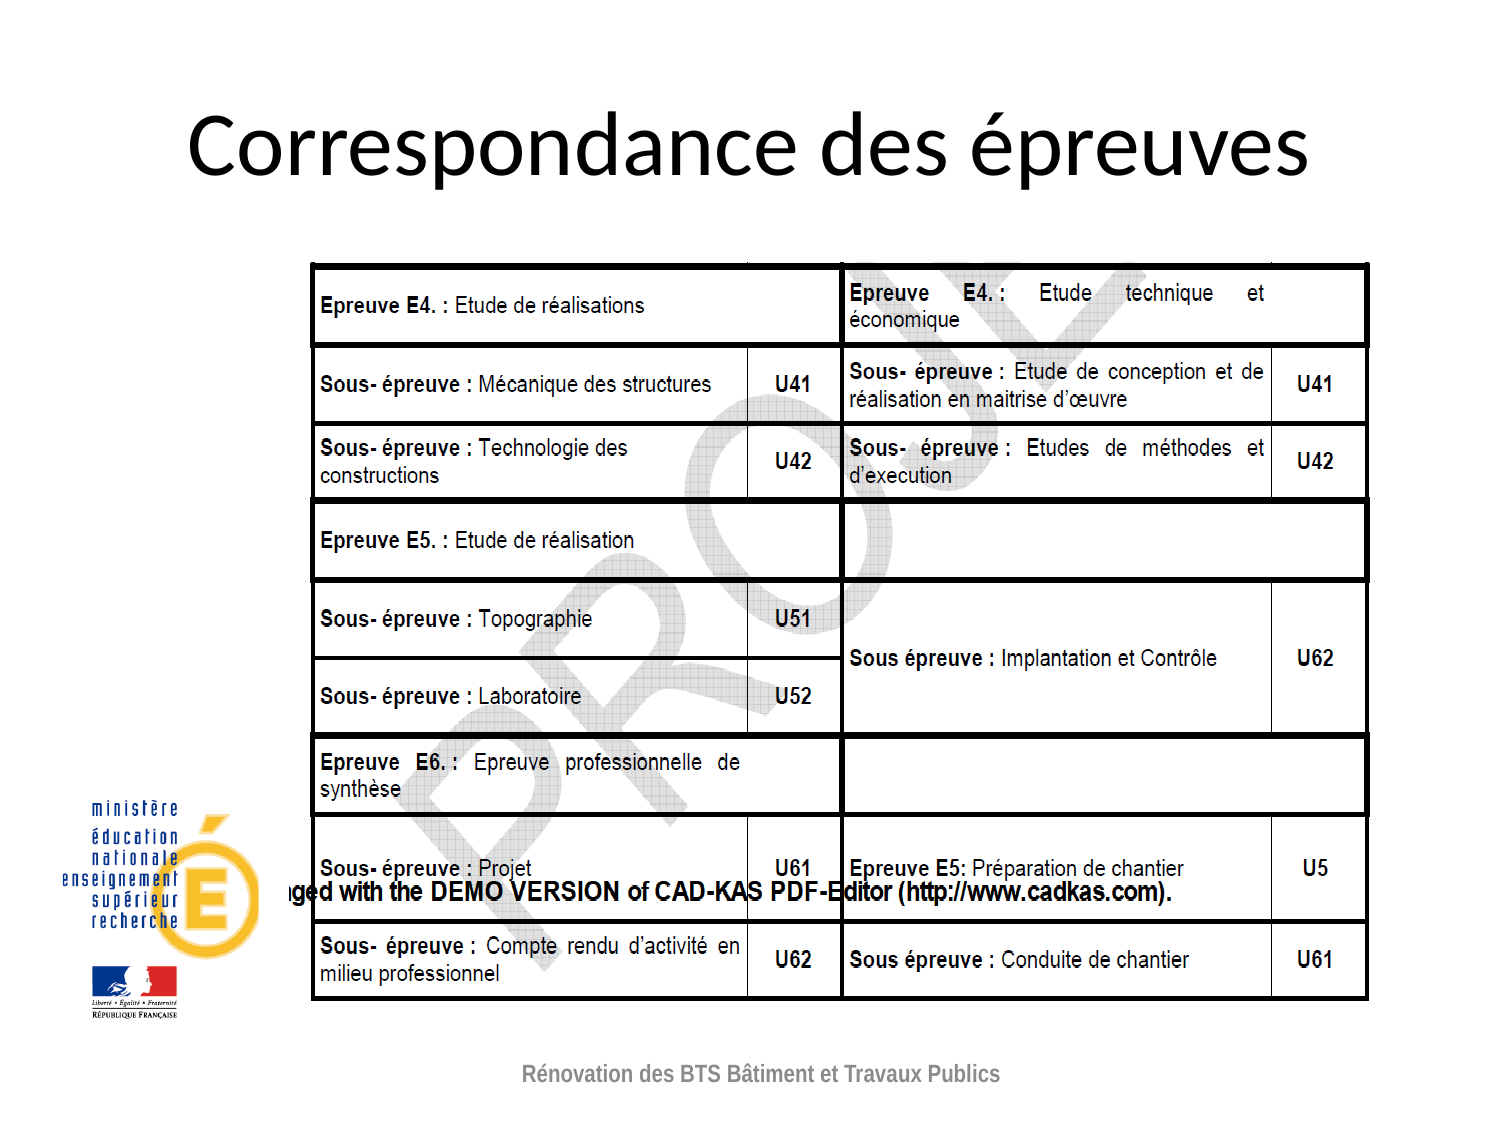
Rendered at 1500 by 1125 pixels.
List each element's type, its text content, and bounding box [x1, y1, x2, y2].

title Correspondance des épreuves [74, 44, 1426, 233]
footer Rénovation des BTS Bâtiment et Travaux Publics [490, 1042, 1034, 1103]
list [288, 262, 1382, 1006]
